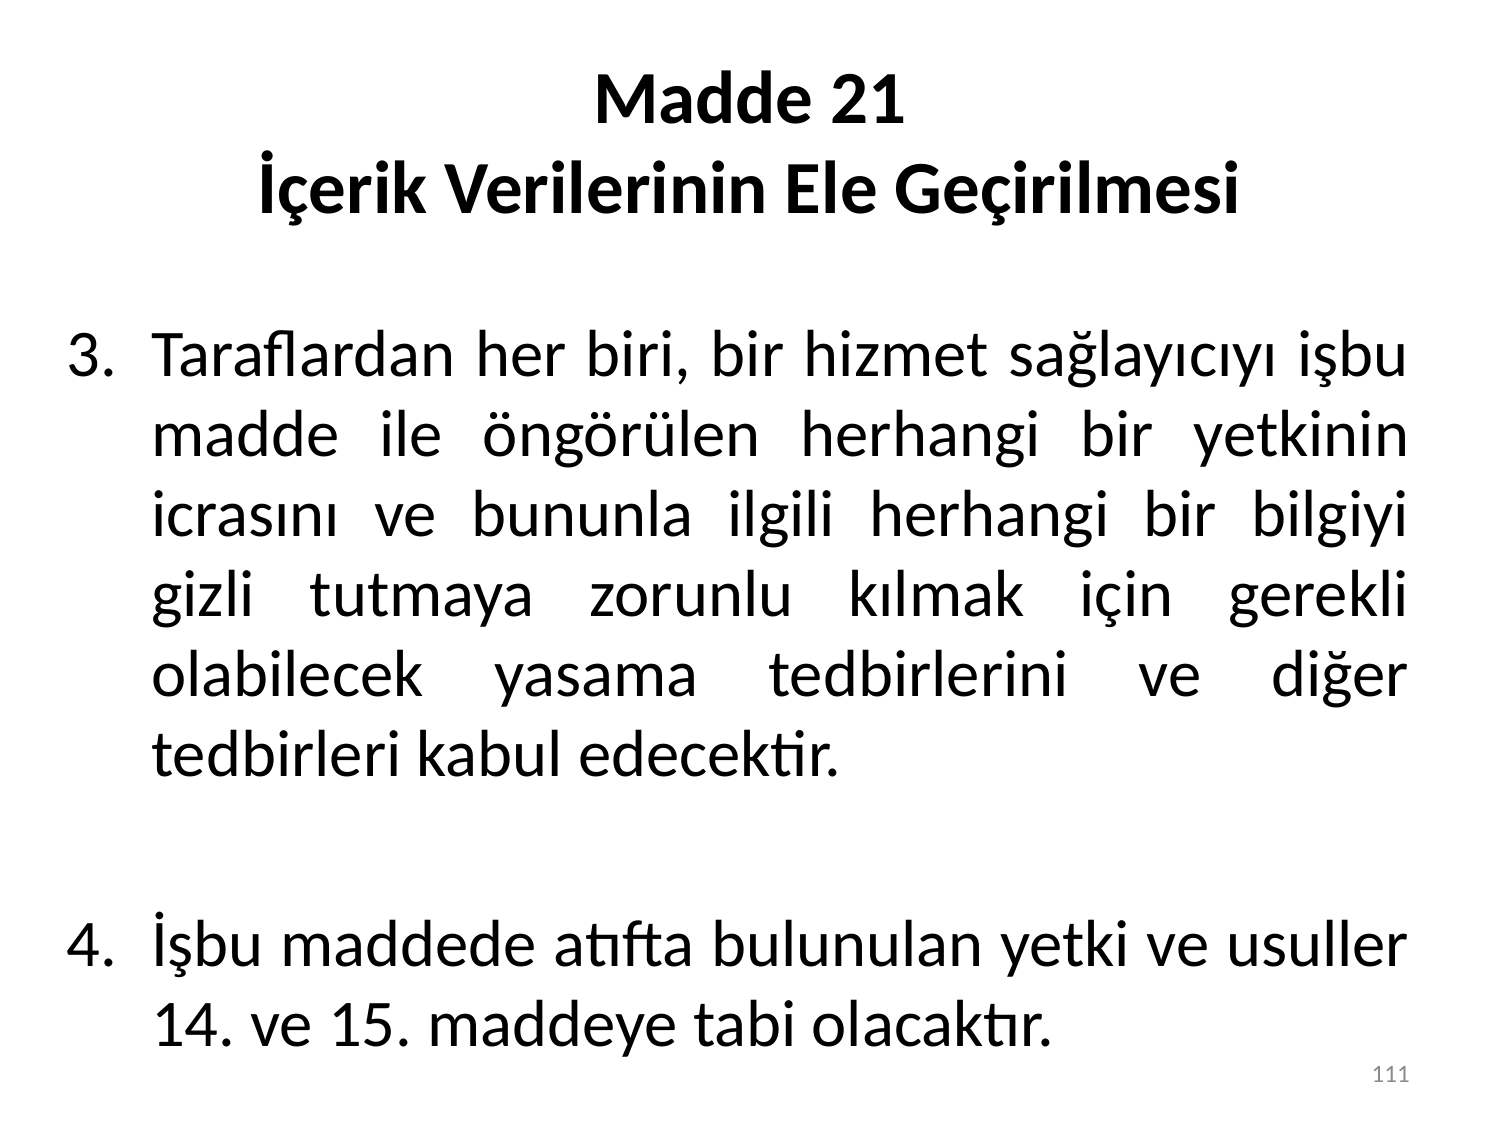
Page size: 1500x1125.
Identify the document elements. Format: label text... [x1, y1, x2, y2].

title Madde 21 İçerik Verilerinin Ele Geçirilmesi [74, 44, 1426, 233]
slide_number 111 [1074, 1042, 1425, 1103]
list Taraflardan her biri, bir hizmet sağlayıcıyı işbu madde ile öngörülen herhangi bir yetkinin icrasını ve bununla ilgili herhangi bir bilgiyi gizli tutmaya zorunlu kılmak için gerekli olabilecek yasama tedbirlerini ve diğer tedbirleri kabul edecektir. İşbu maddede atıfta bulunulan yetki ve usuller 14. ve 15. maddeye tabi olacaktır. [51, 302, 1426, 962]
